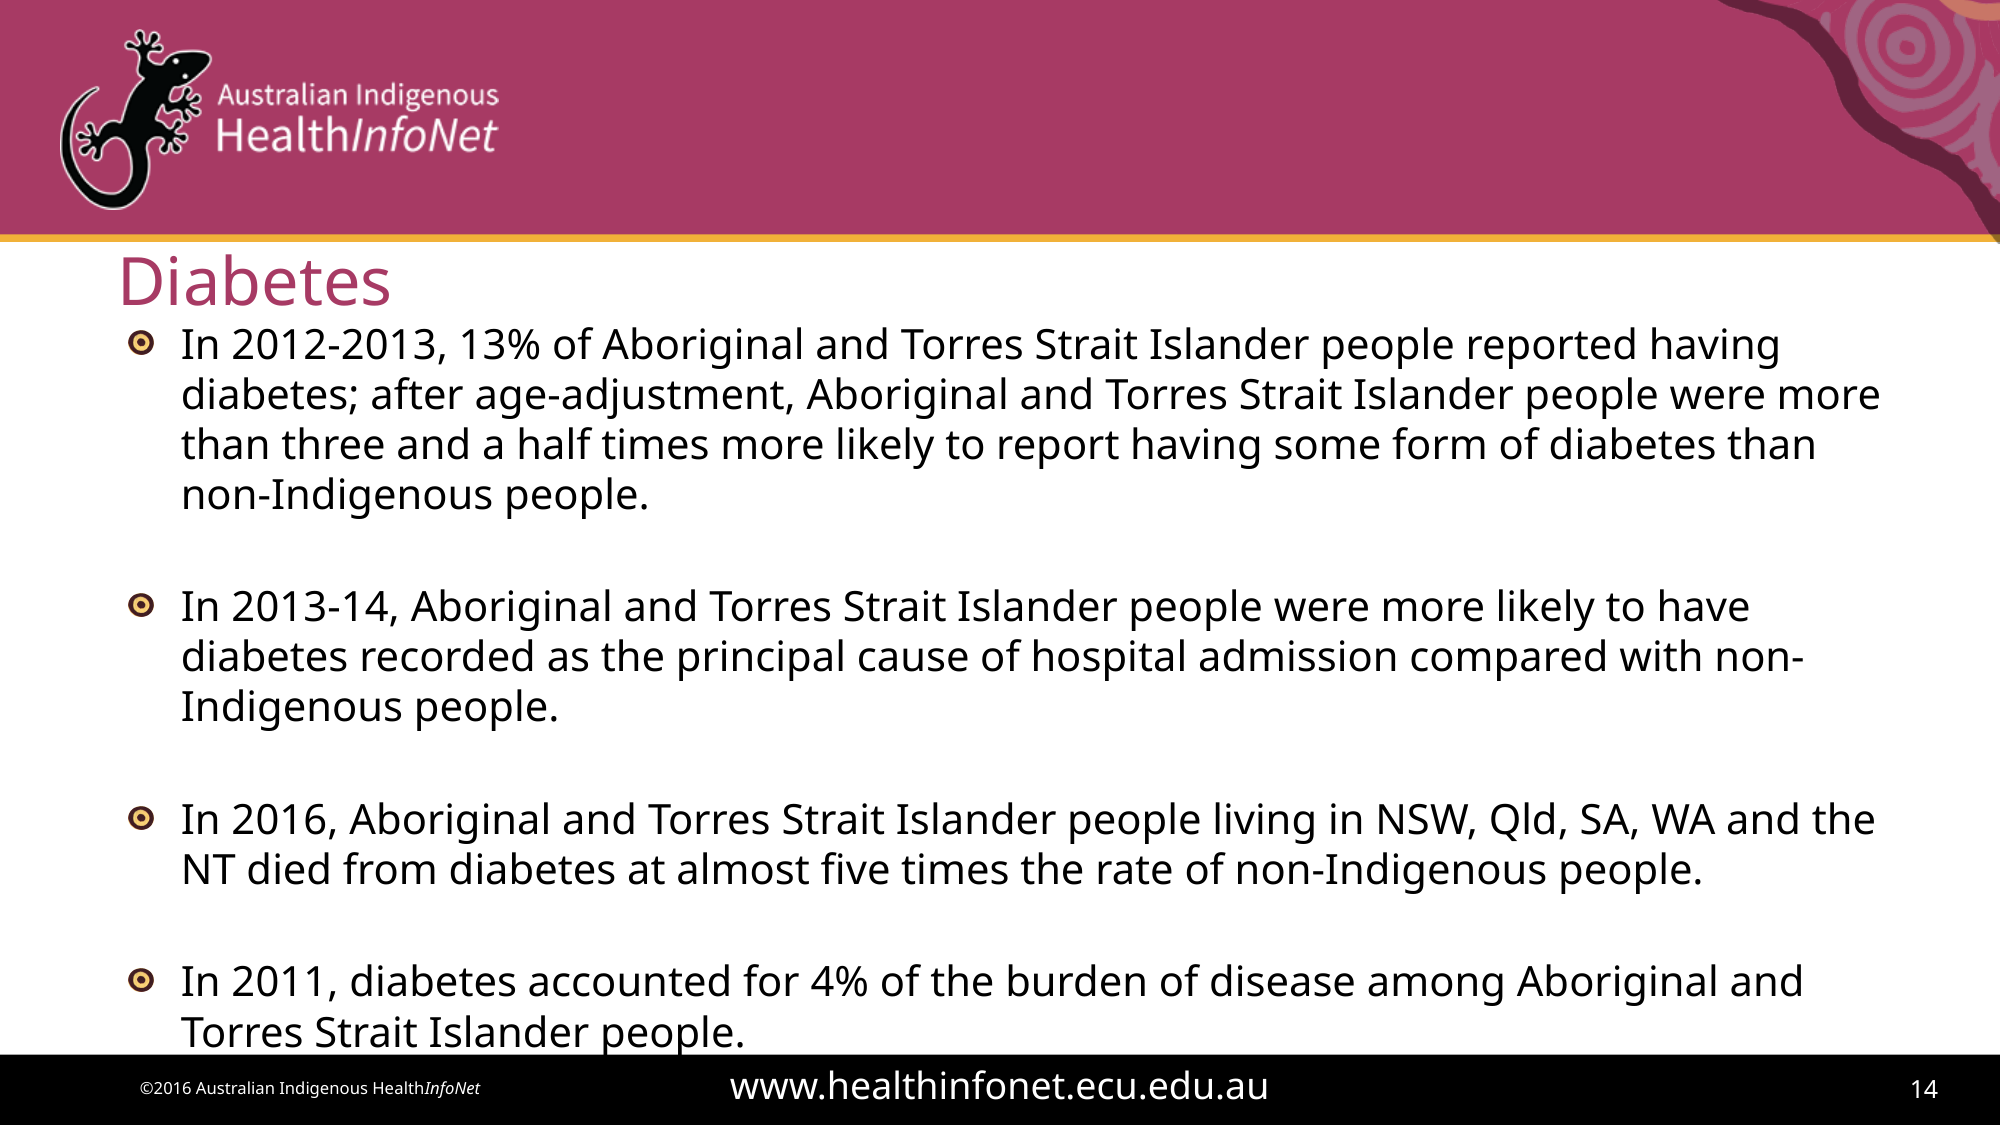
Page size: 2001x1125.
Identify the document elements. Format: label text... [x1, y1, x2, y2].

list In 2012-2013, 13% of Aboriginal and Torres Strait Islander people reported having diabetes; after age-adjustment, Aboriginal and Torres Strait Islander people were more than three and a half times more likely to report having some form of diabetes than non-Indigenous people. In 2013-14, Aboriginal and Torres Strait Islander people were more likely to have diabetes recorded as the principal cause of hospital admission compared with non-Indigenous people. In 2016, Aboriginal and Torres Strait Islander people living in NSW, Qld, SA, WA and the NT died from diabetes at almost five times the rate of non-Indigenous people. In 2011, diabetes accounted for 4% of the burden of disease among Aboriginal and Torres Strait Islander people. [99, 302, 1901, 1051]
picture [128, 968, 154, 992]
picture [128, 806, 154, 830]
picture [60, 29, 499, 210]
picture [1673, 0, 2000, 279]
picture [128, 593, 154, 617]
picture [128, 330, 154, 355]
title Diabetes [102, 231, 1900, 302]
